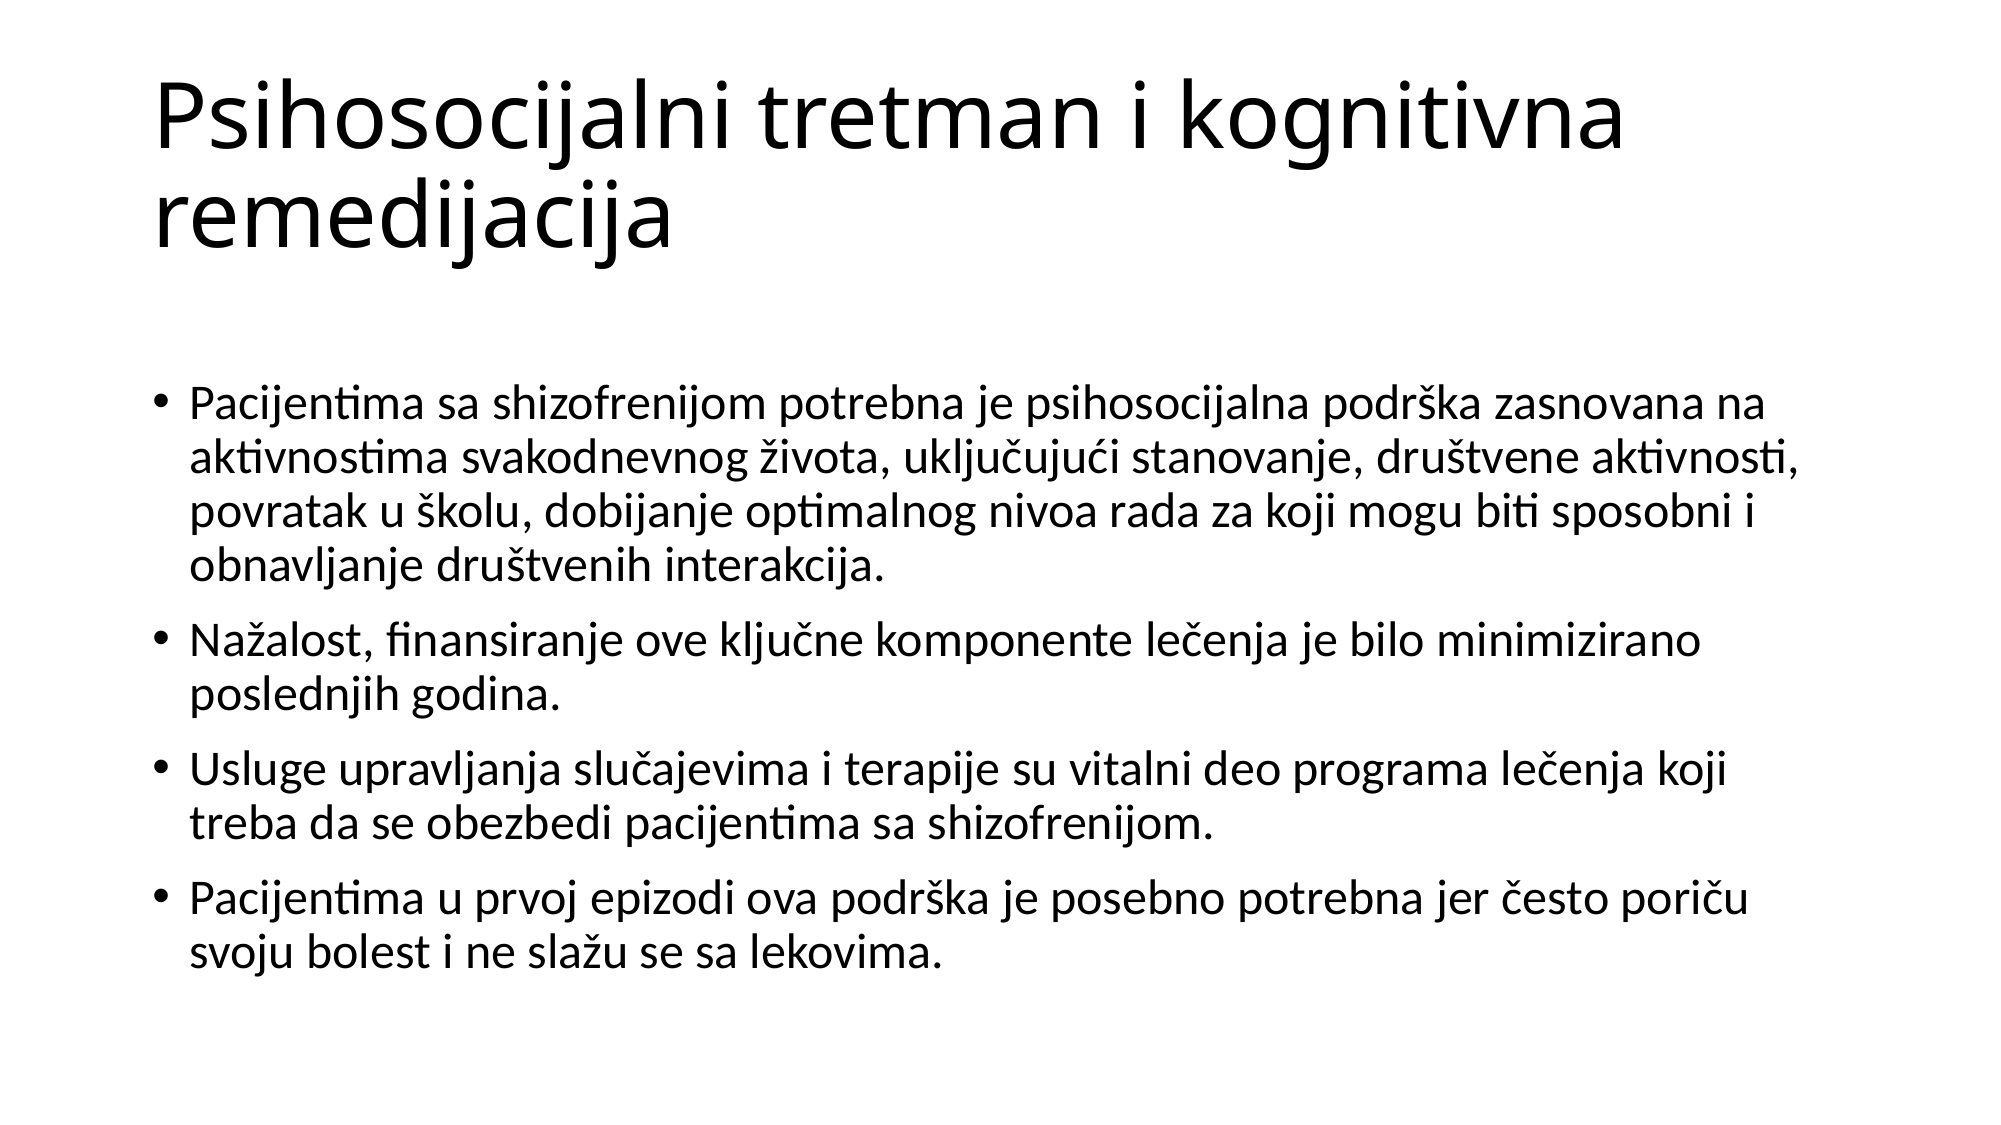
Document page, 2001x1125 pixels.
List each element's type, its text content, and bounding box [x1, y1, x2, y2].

title Psihosocijalni tretman i kognitivna remedijacija [137, 59, 1863, 278]
list Pacijentima sa shizofrenijom potrebna je psihosocijalna podrška zasnovana na aktivnostima svakodnevnog života, uključujući stanovanje, društvene aktivnosti, povratak u školu, dobijanje optimalnog nivoa rada za koji mogu biti sposobni i obnavljanje društvenih interakcija. Nažalost, finansiranje ove ključne komponente lečenja je bilo minimizirano poslednjih godina. Usluge upravljanja slučajevima i terapije su vitalni deo programa lečenja koji treba da se obezbedi pacijentima sa shizofrenijom. Pacijentima u prvoj epizodi ova podrška je posebno potrebna jer često poriču svoju bolest i ne slažu se sa lekovima. [137, 369, 1863, 1014]
